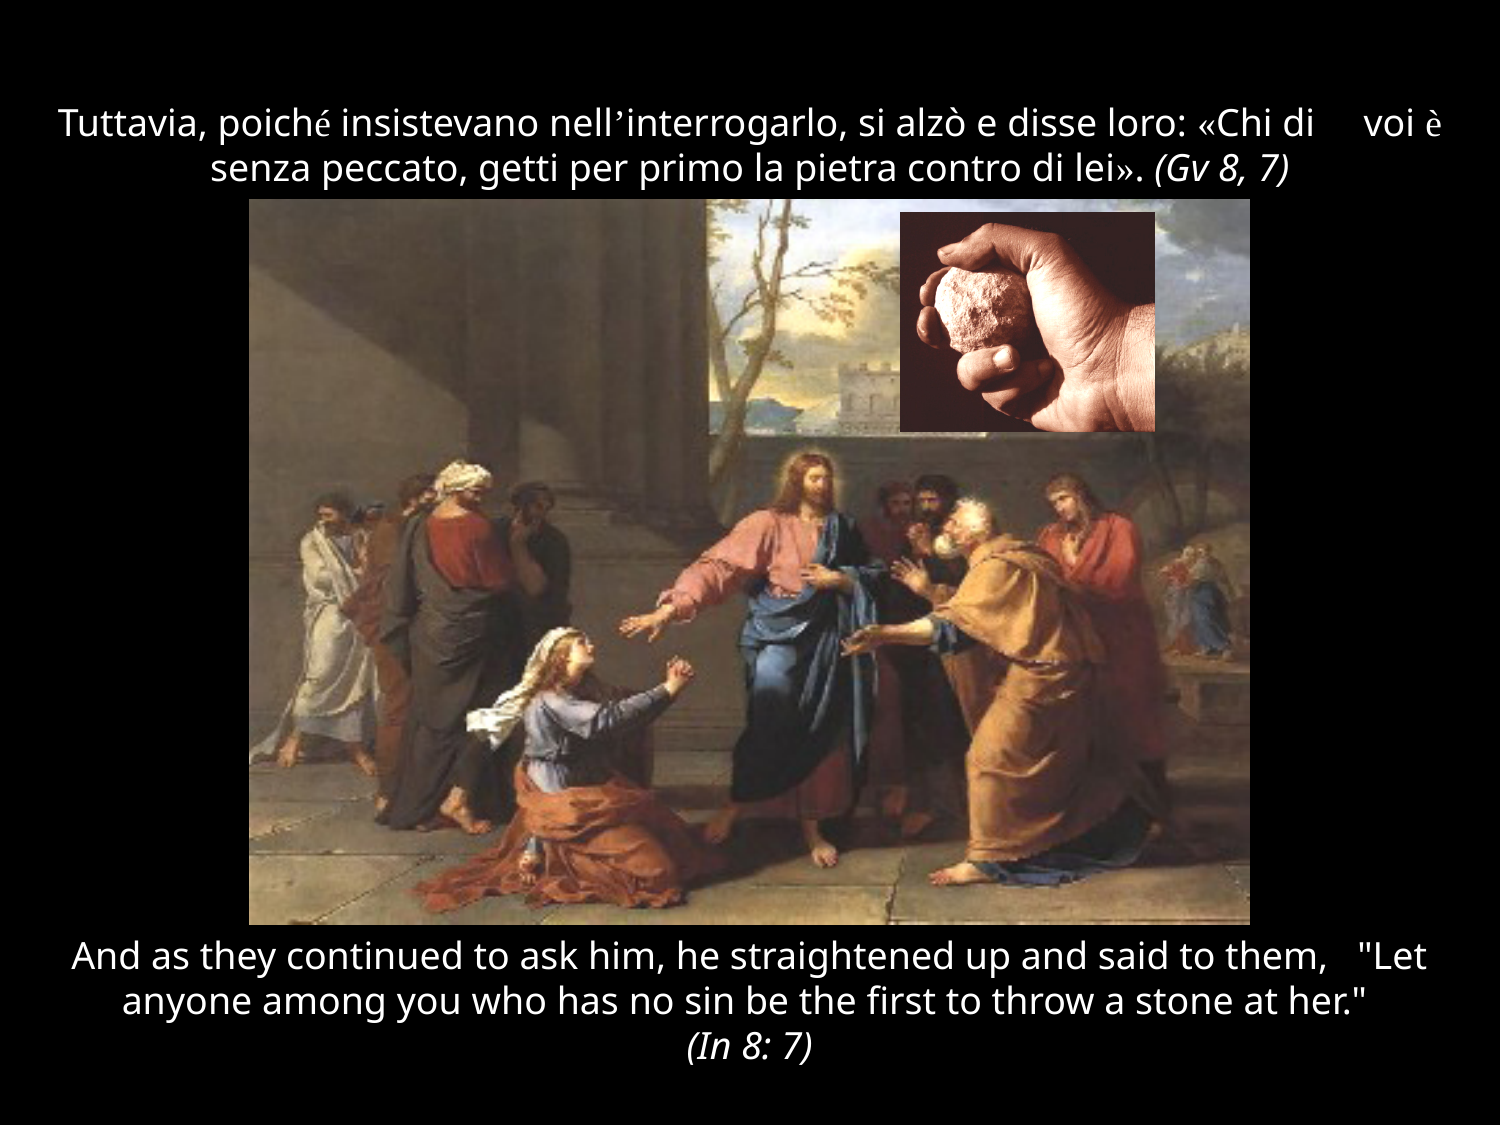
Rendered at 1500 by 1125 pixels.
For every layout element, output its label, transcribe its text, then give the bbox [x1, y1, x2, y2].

title Tuttavia, poiché insistevano nell’interrogarlo, si alzò e disse loro: «Chi di voi è senza peccato, getti per primo la pietra contro di lei». (Gv 8, 7) [0, 50, 1500, 238]
picture [249, 199, 1250, 926]
text_box And as they continued to ask him, he straightened up and said to them, "Let anyone among you who has no sin be the first to throw a stone at her." (In 8: 7) [0, 924, 1500, 1075]
